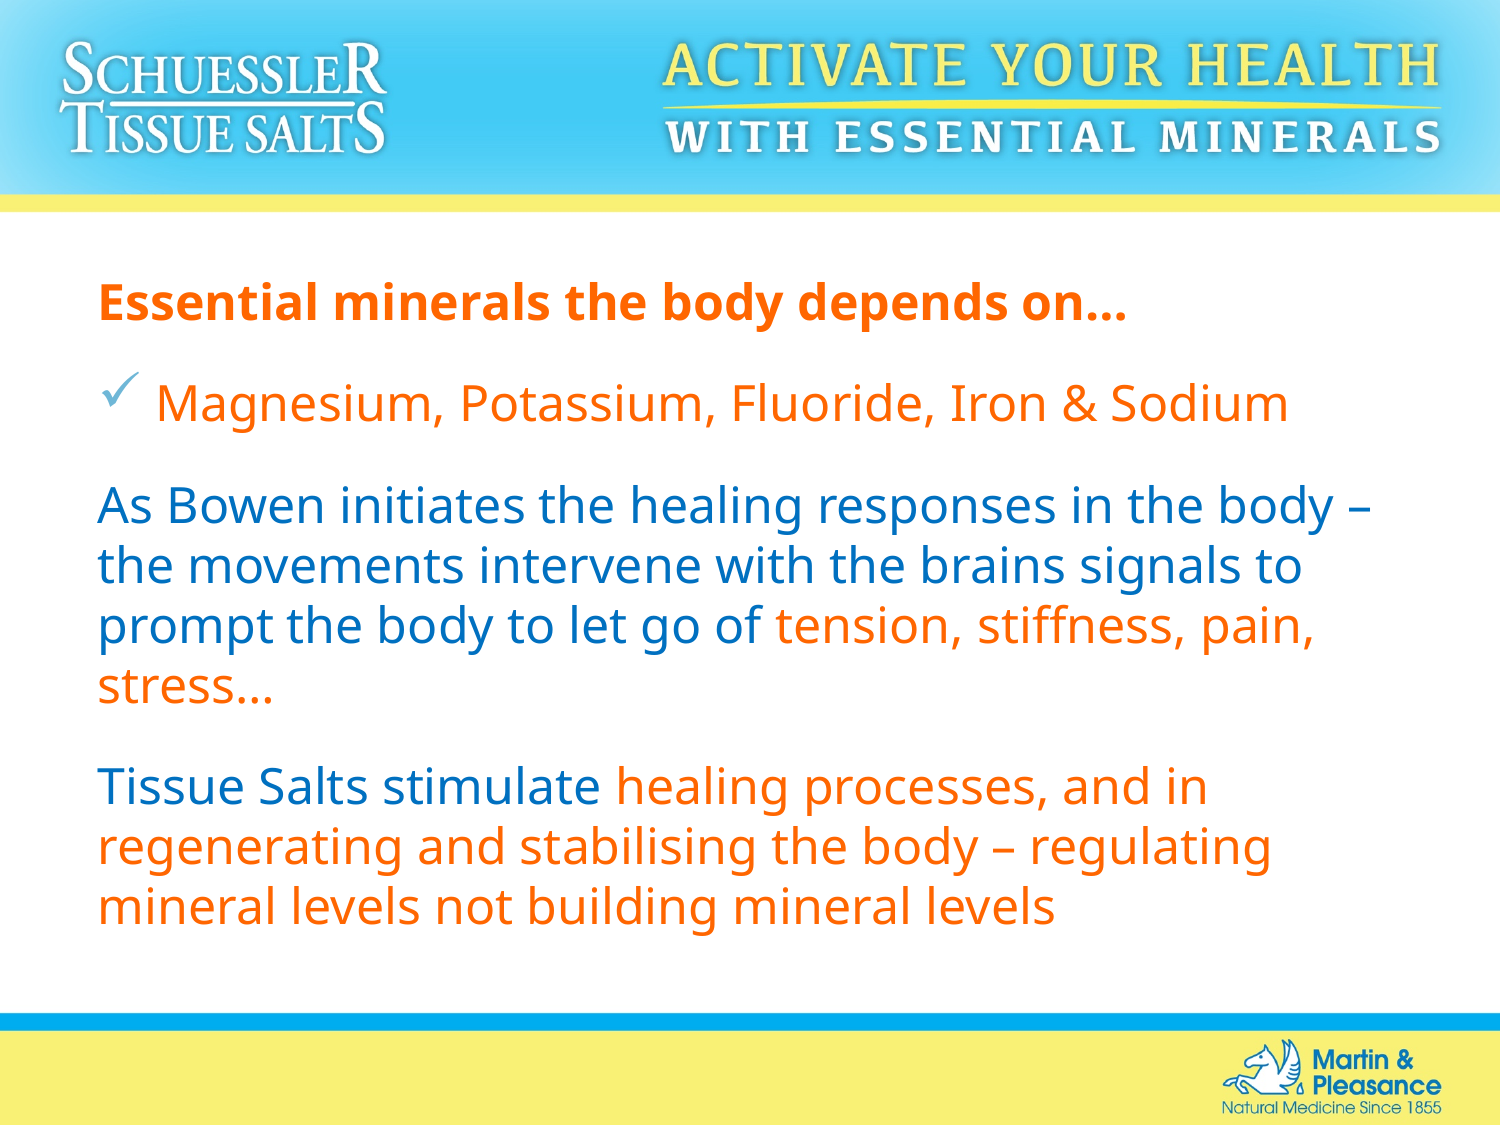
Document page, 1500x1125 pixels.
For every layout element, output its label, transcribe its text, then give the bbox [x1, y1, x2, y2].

picture [0, 0, 1500, 1013]
list Essential minerals the body depends on… Magnesium, Potassium, Fluoride, Iron & Sodium As Bowen initiates the healing responses in the body – the movements intervene with the brains signals to prompt the body to let go of tension, stiffness, pain, stress… Tissue Salts stimulate healing processes, and in regenerating and stabilising the body – regulating mineral levels not building mineral levels [89, 261, 1410, 976]
picture [0, 1031, 1500, 1125]
